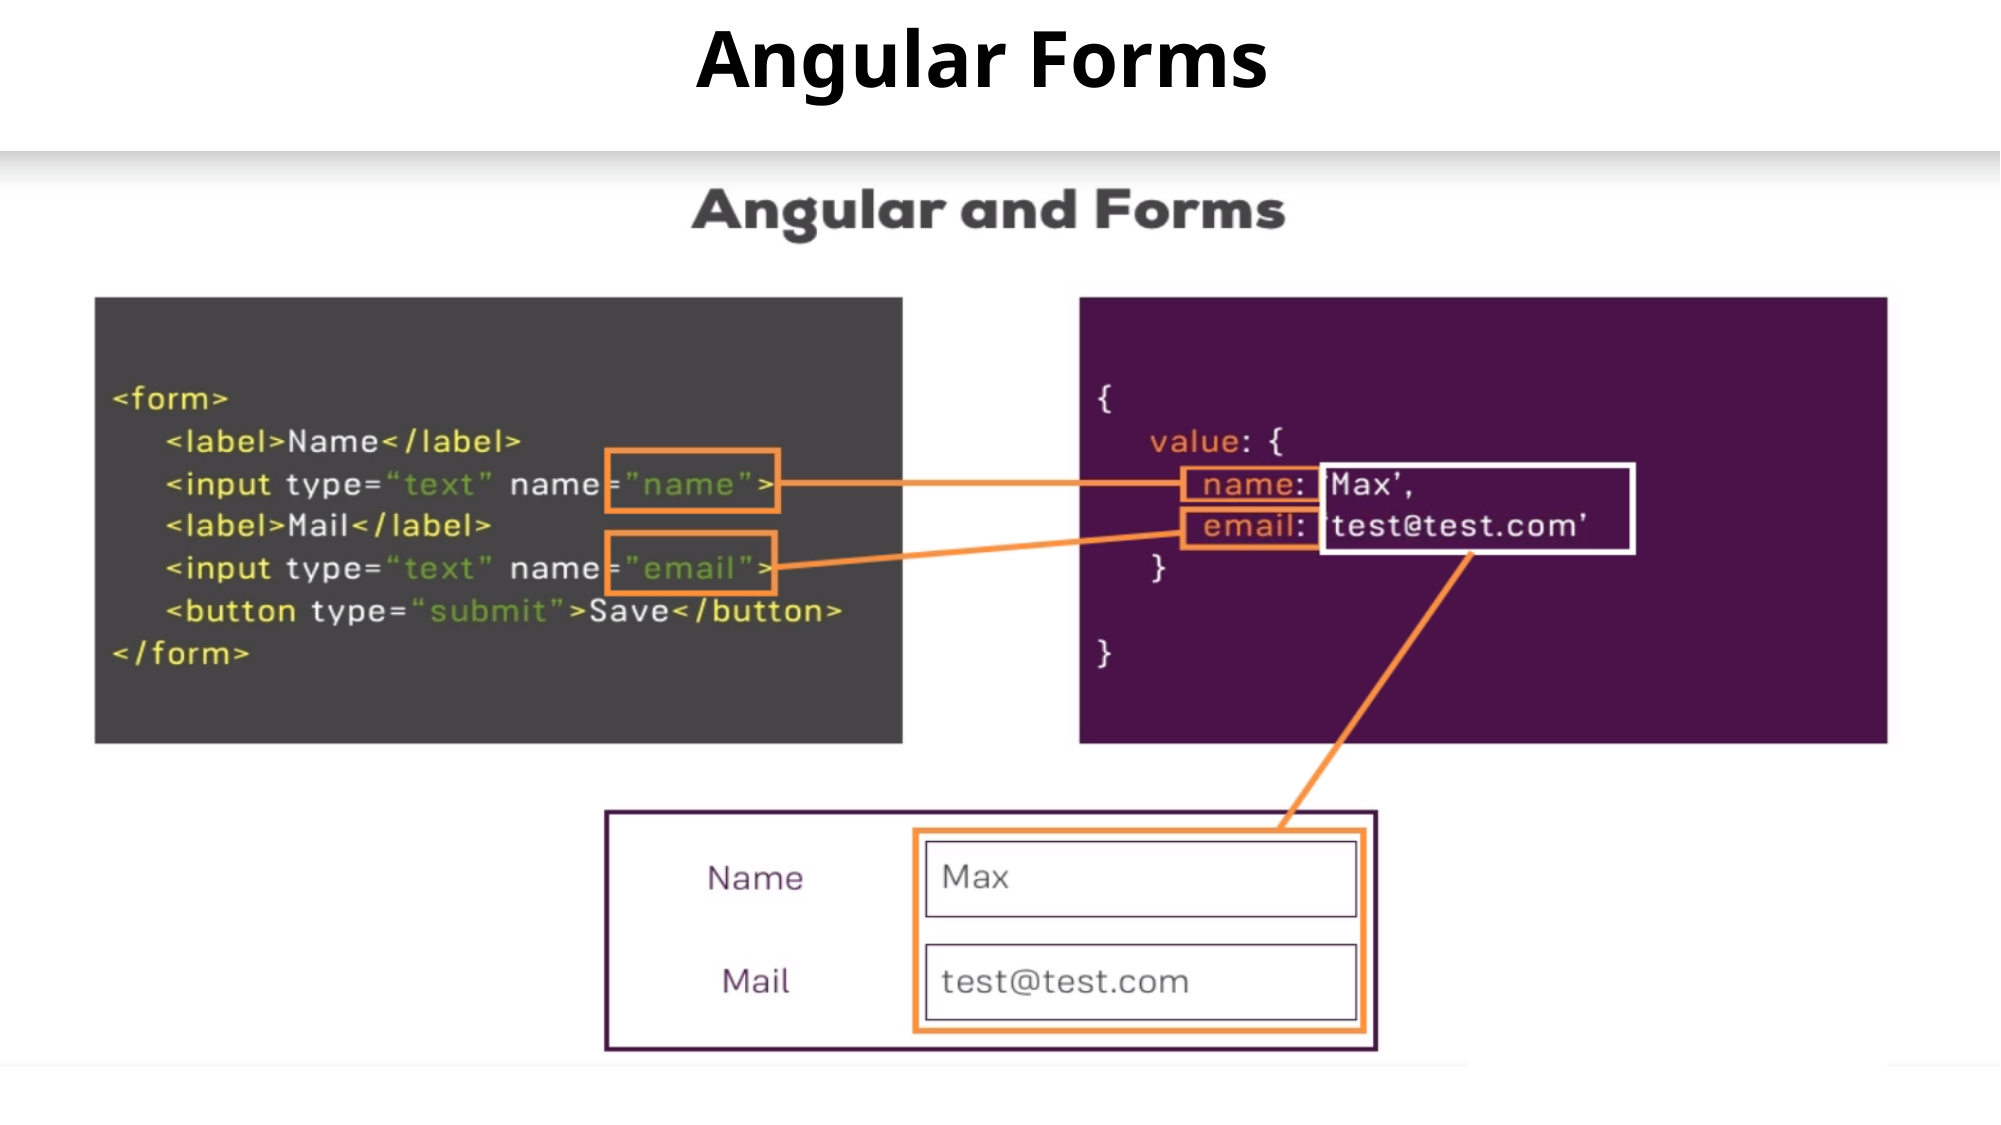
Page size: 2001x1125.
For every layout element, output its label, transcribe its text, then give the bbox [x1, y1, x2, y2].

title Angular Forms [120, 12, 1846, 112]
picture [0, 151, 2000, 1067]
